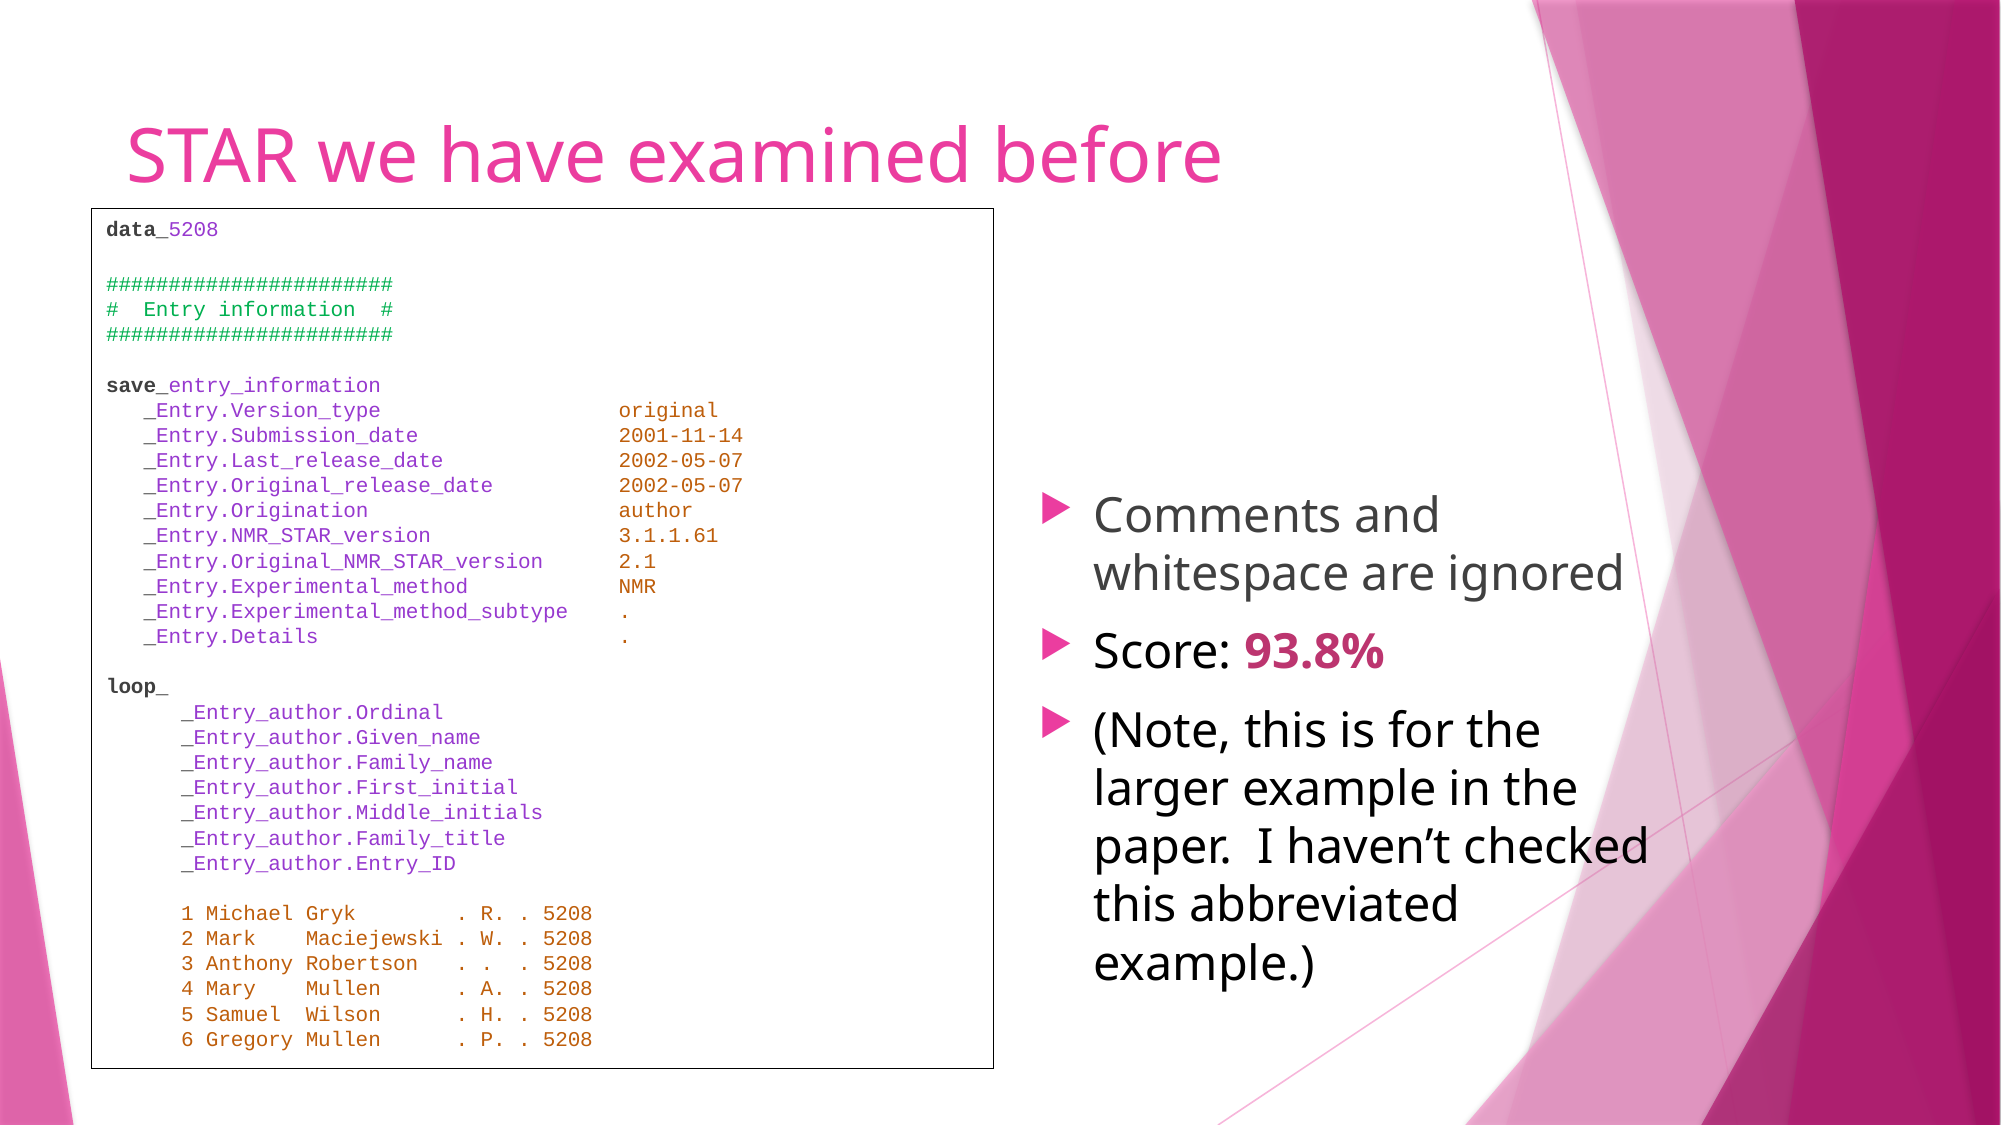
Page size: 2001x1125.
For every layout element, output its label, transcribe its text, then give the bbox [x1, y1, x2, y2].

title STAR we have examined before [111, 99, 1522, 317]
list Comments and whitespace are ignored Score: 93.8% (Note, this is for the larger example in the paper. I haven’t checked this abbreviated example.) [1023, 476, 1696, 999]
text_box data_5208 ####################### # Entry information # ####################### save_entry_information _Entry.Version_type original _Entry.Submission_date 2001-11-14 _Entry.Last_release_date 2002-05-07 _Entry.Original_release_date 2002-05-07 _Entry.Origination author _Entry.NMR_STAR_version 3.1.1.61 _Entry.Original_NMR_STAR_version 2.1 _Entry.Experimental_method NMR _Entry.Experimental_method_subtype . _Entry.Details . loop_ _Entry_author.Ordinal _Entry_author.Given_name _Entry_author.Family_name _Entry_author.First_initial _Entry_author.Middle_initials _Entry_author.Family_title _Entry_author.Entry_ID 1 Michael Gryk . R. . 5208 2 Mark Maciejewski . W. . 5208 3 Anthony Robertson . . . 5208 4 Mary Mullen . A. . 5208 5 Samuel Wilson . H. . 5208 6 Gregory Mullen . P. . 5208 [91, 208, 994, 1069]
